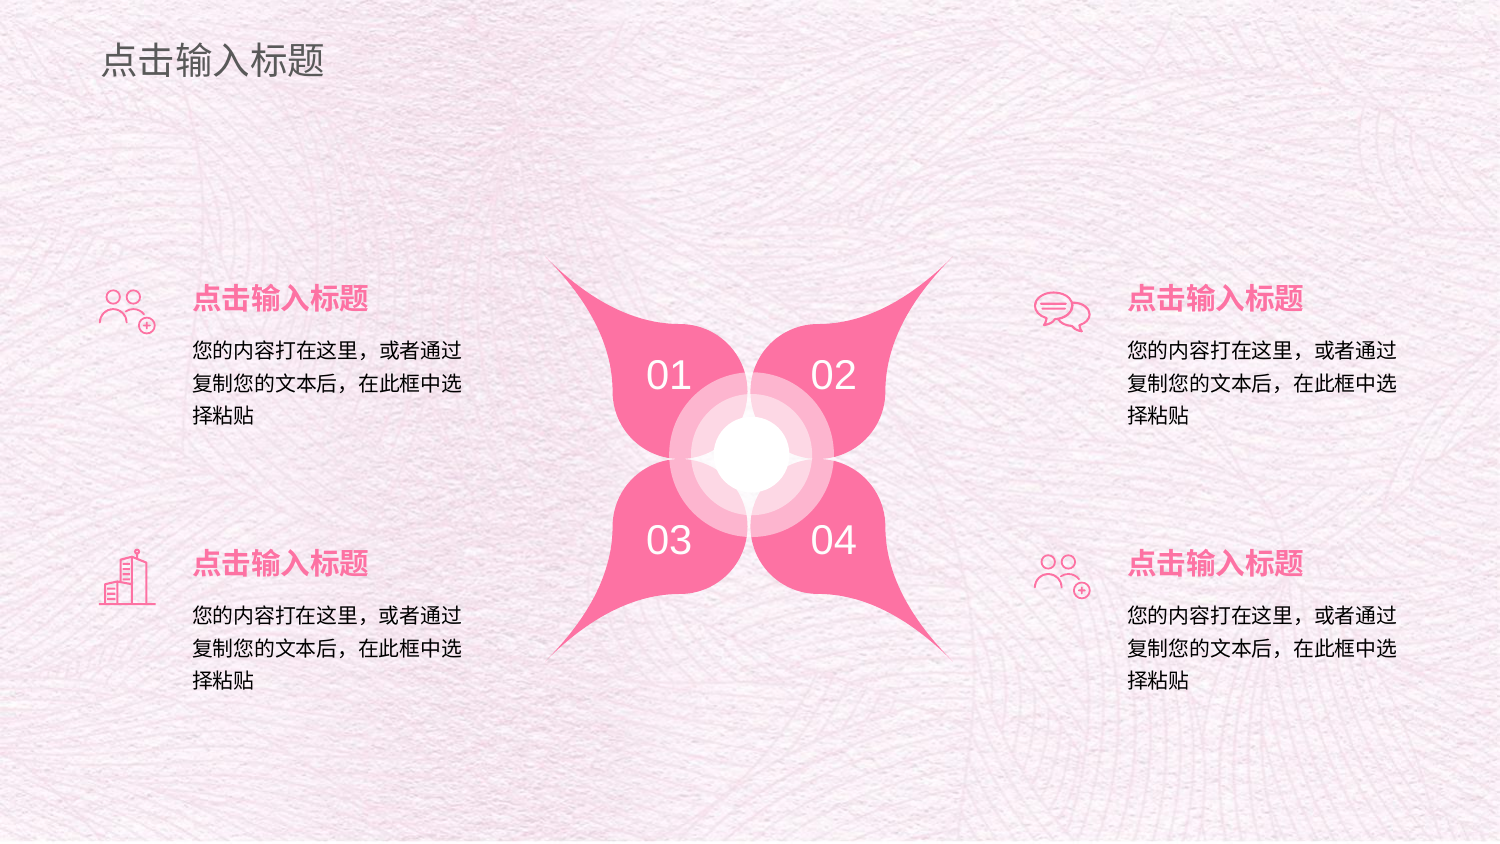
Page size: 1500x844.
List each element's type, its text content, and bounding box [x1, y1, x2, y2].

picture [0, 0, 1500, 844]
text_box 点击输入标题 [100, 28, 450, 91]
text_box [98, 271, 1418, 683]
